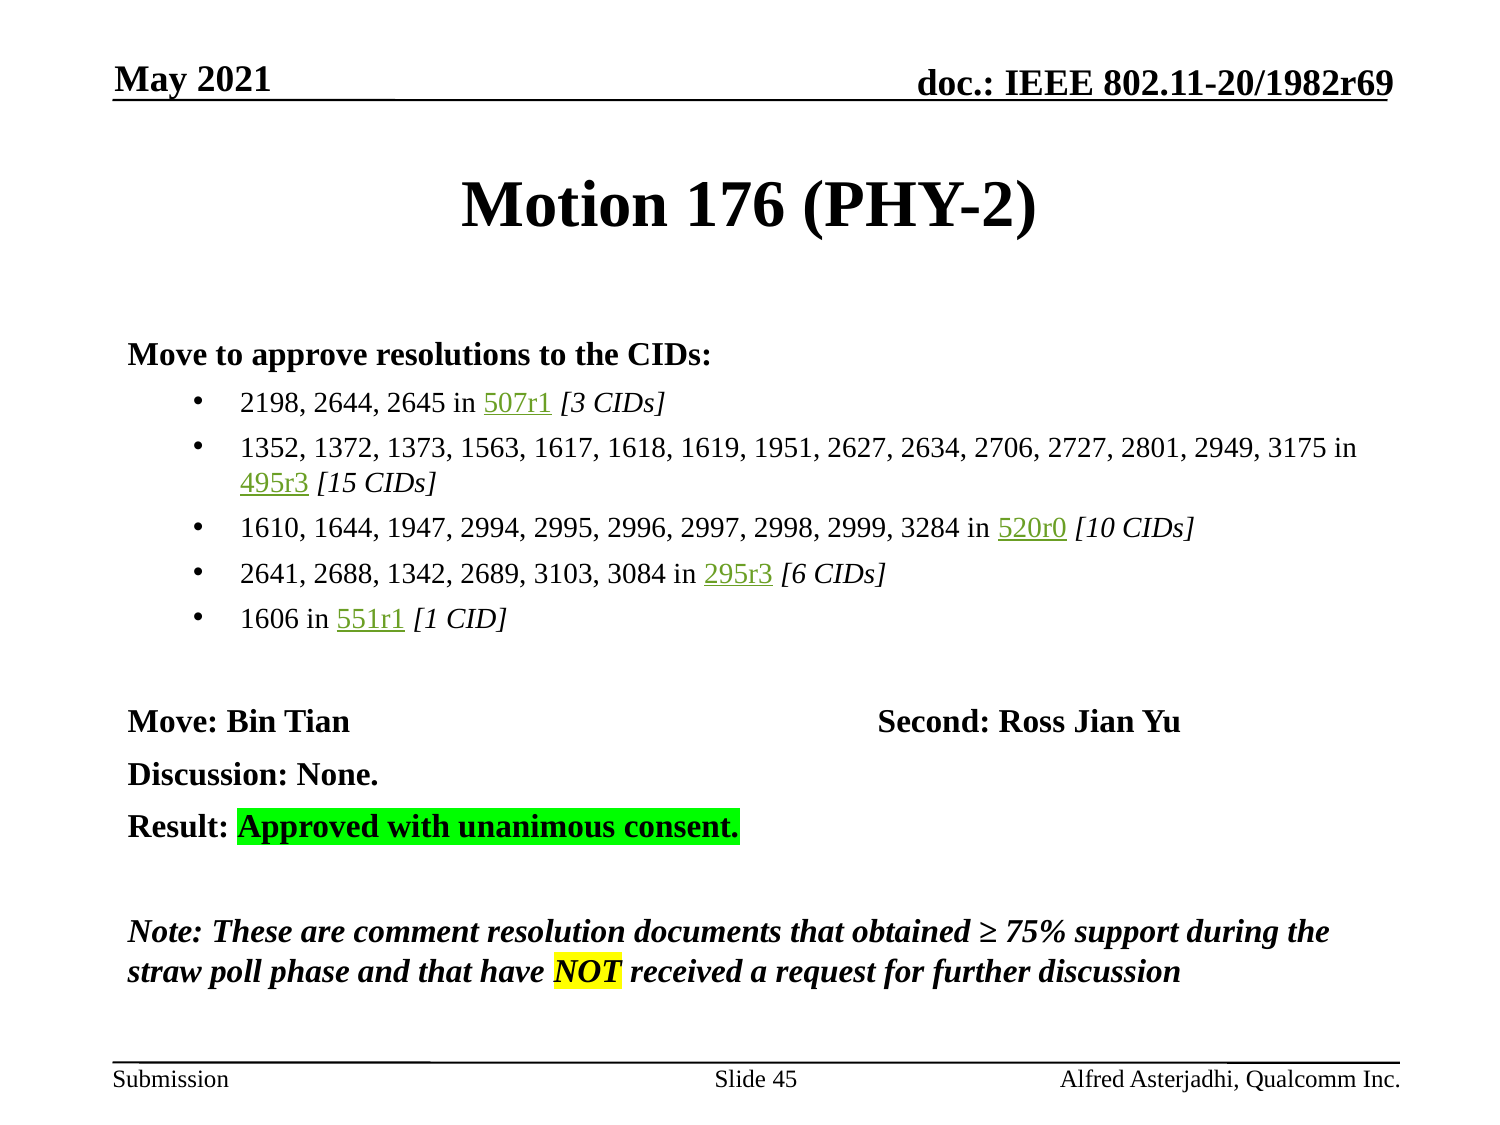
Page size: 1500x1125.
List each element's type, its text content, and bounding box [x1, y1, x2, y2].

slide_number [114, 54, 423, 100]
list Move to approve resolutions to the CIDs: 2198, 2644, 2645 in 507r1 [3 CIDs] 1352, 1372, 1373, 1563, 1617, 1618, 1619, 1951, 2627, 2634, 2706, 2727, 2801, 2949, 3175 in 495r3 [15 CIDs] 1610, 1644, 1947, 2994, 2995, 2996, 2997, 2998, 2999, 3284 in 520r0 [10 CIDs] 2641, 2688, 1342, 2689, 3103, 3084 in 295r3 [6 CIDs] 1606 in 551r1 [1 CID] Move: Bin Tian Second: Ross Jian Yu Discussion: None. Result: Approved with unanimous consent. Note: These are comment resolution documents that obtained ≥ 75% support during the straw poll phase and that have NOT received a request for further discussion [112, 324, 1388, 1063]
title Motion 176 (PHY-2) [112, 112, 1388, 288]
slide_number Slide 45 [712, 1061, 800, 1123]
footer Alfred Asterjadhi, Qualcomm Inc. [878, 1061, 1402, 1093]
